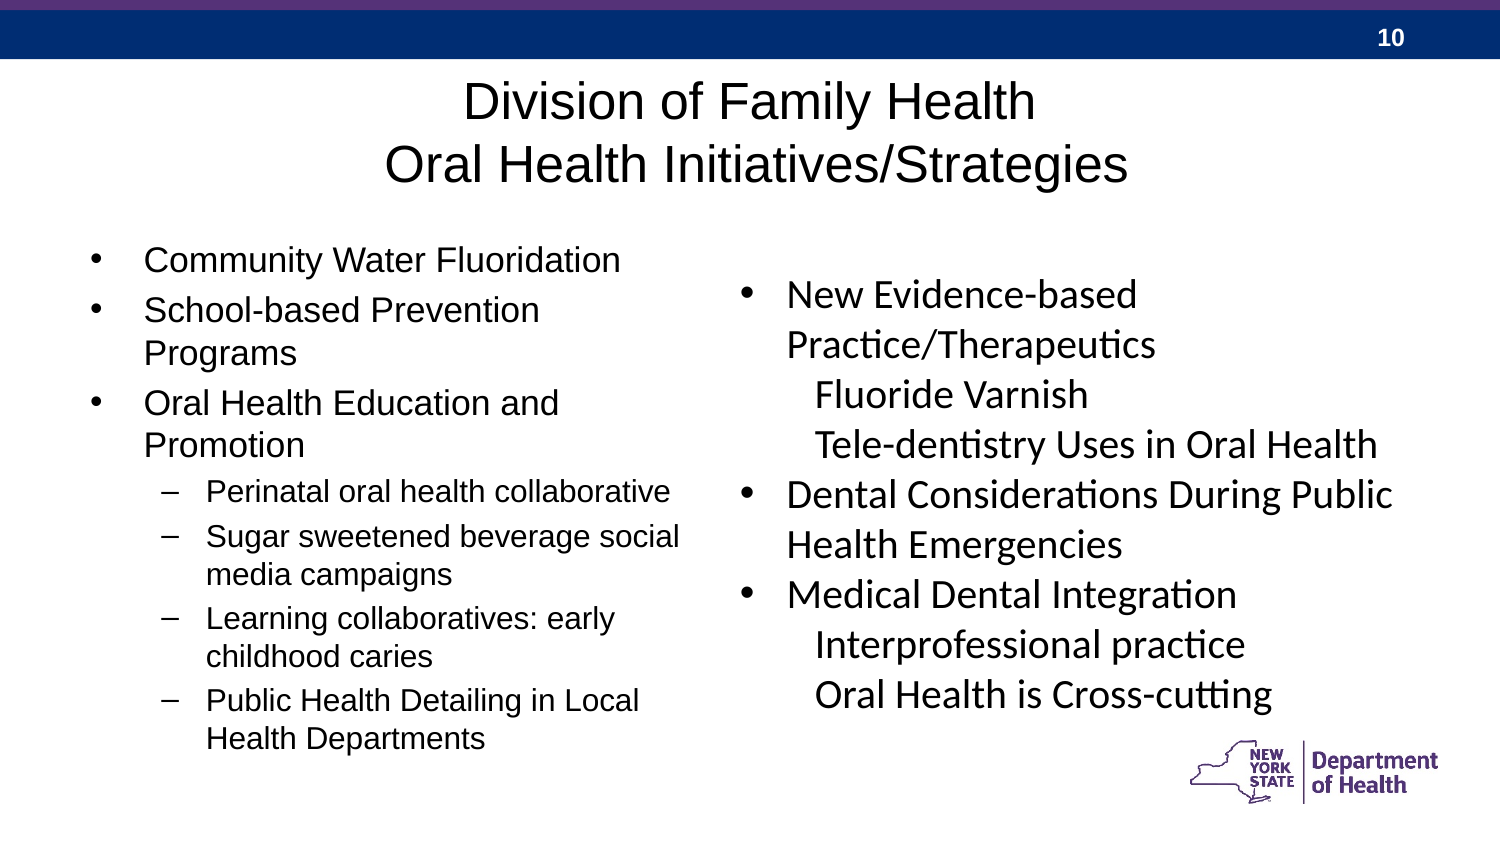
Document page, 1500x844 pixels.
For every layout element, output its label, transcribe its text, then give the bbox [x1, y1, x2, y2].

text_box New Evidence-based Practice/Therapeutics Fluoride Varnish Tele-dentistry Uses in Oral Health Dental Considerations During Public Health Emergencies Medical Dental Integration Interprofessional practice Oral Health is Cross-cutting [725, 259, 1425, 725]
title Division of Family Health Oral Health Initiatives/Strategies [75, 60, 1425, 201]
list Community Water Fluoridation School-based Prevention Programs Oral Health Education and Promotion Perinatal oral health collaborative Sugar sweetened beverage social media campaigns Learning collaboratives: early childhood caries Public Health Detailing in Local Health Departments [75, 229, 700, 787]
picture [1190, 740, 1438, 804]
